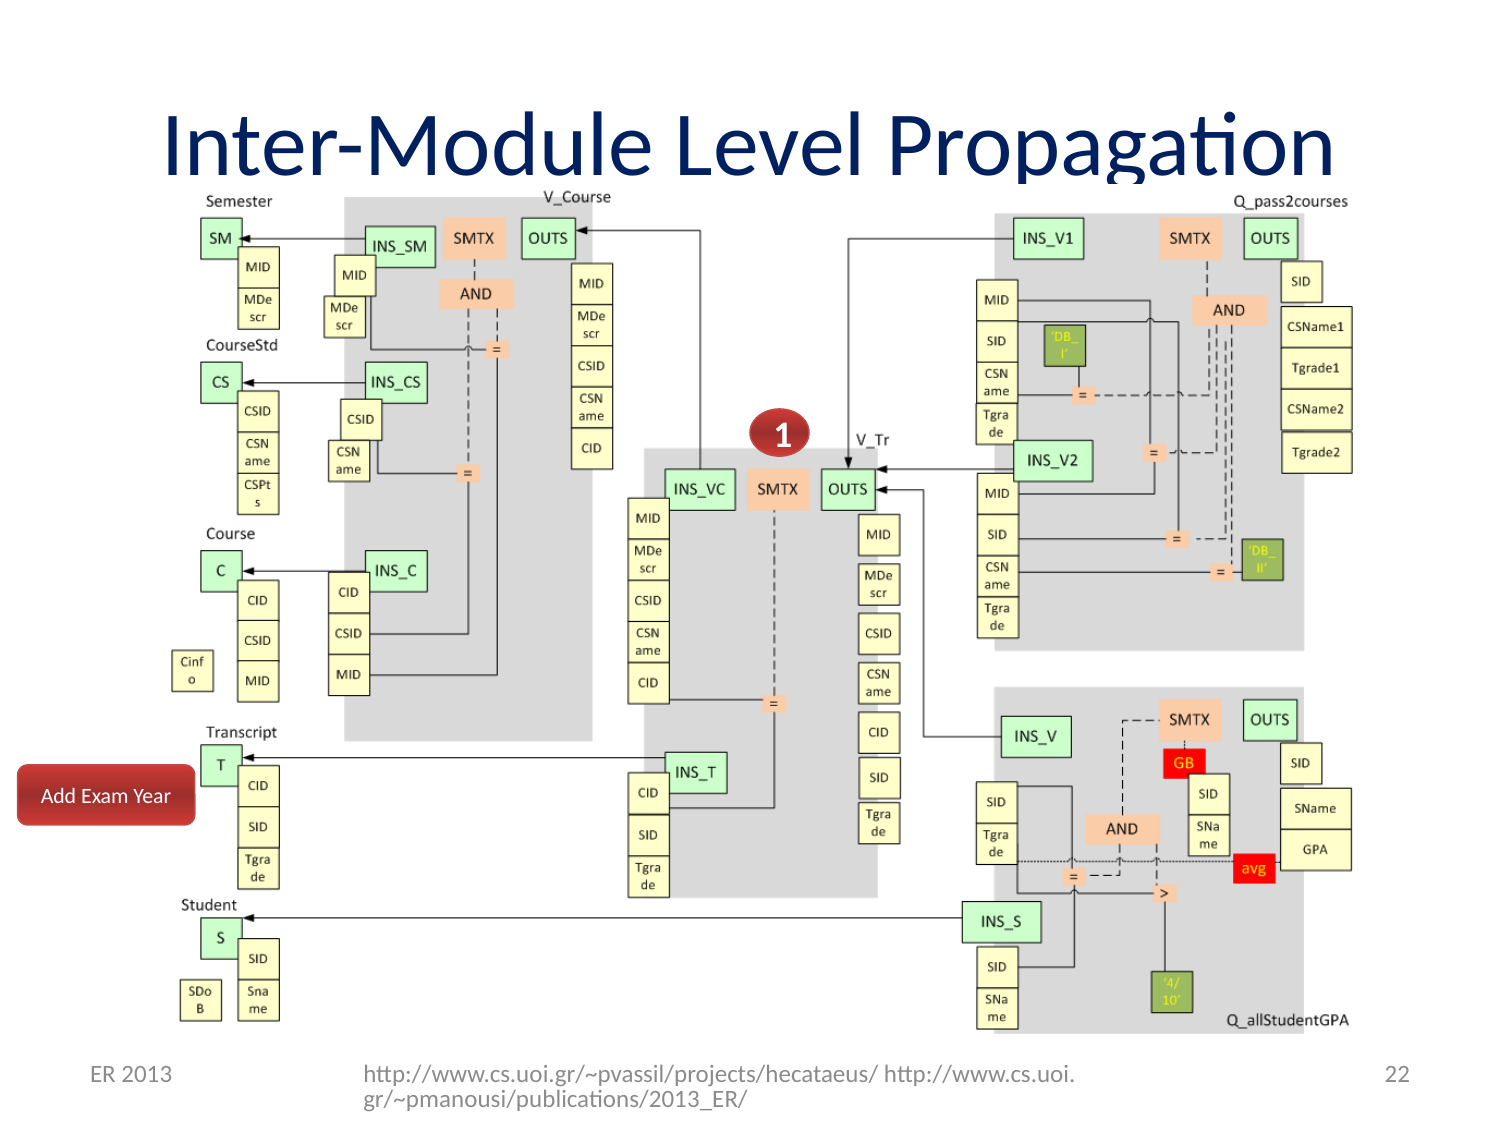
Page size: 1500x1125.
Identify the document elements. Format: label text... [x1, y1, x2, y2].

title Inter-Module Level Propagation [75, 45, 1425, 233]
picture [170, 184, 1353, 1034]
slide_number 22 [1074, 1042, 1425, 1103]
footer http://www.cs.uoi.gr/~pvassil/projects/hecataeus/ http://www.cs.uoi.gr/~pmanousi/publications/2013_ER/ [348, 1042, 1074, 1103]
slide_number ER 2013 [75, 1042, 348, 1103]
text_box Add Exam Year [17, 764, 165, 825]
